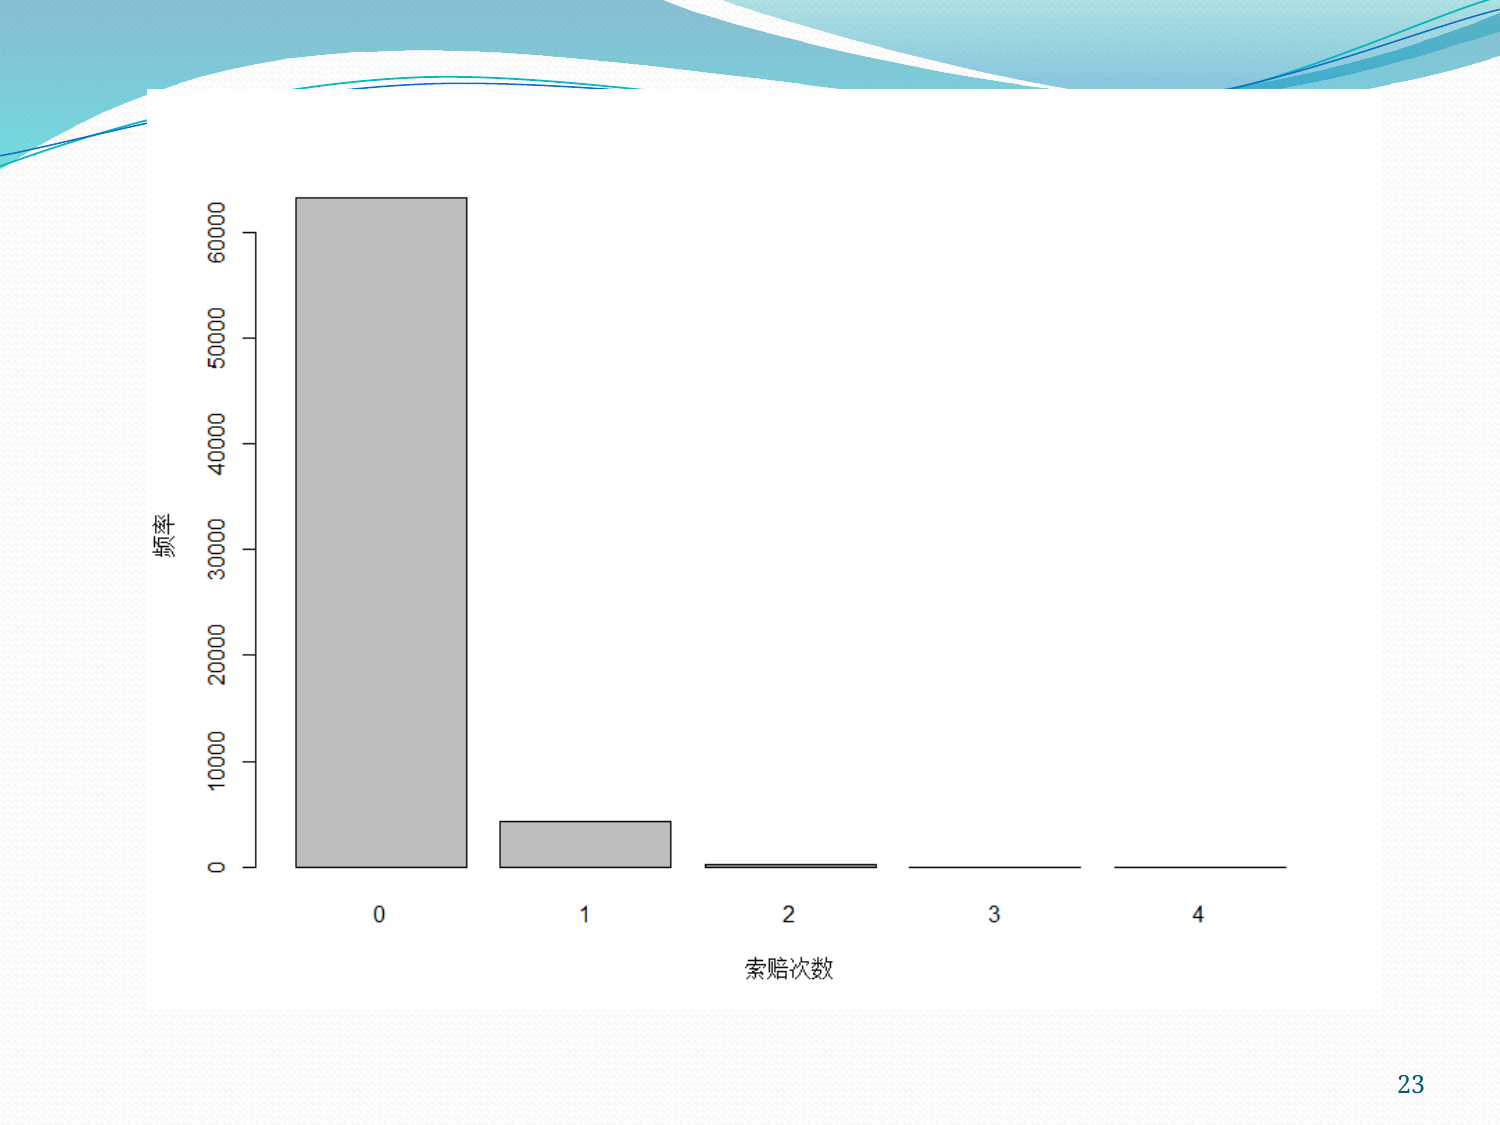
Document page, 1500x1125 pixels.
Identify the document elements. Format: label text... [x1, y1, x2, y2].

picture [147, 89, 1381, 1010]
slide_number 23 [1299, 1042, 1425, 1103]
